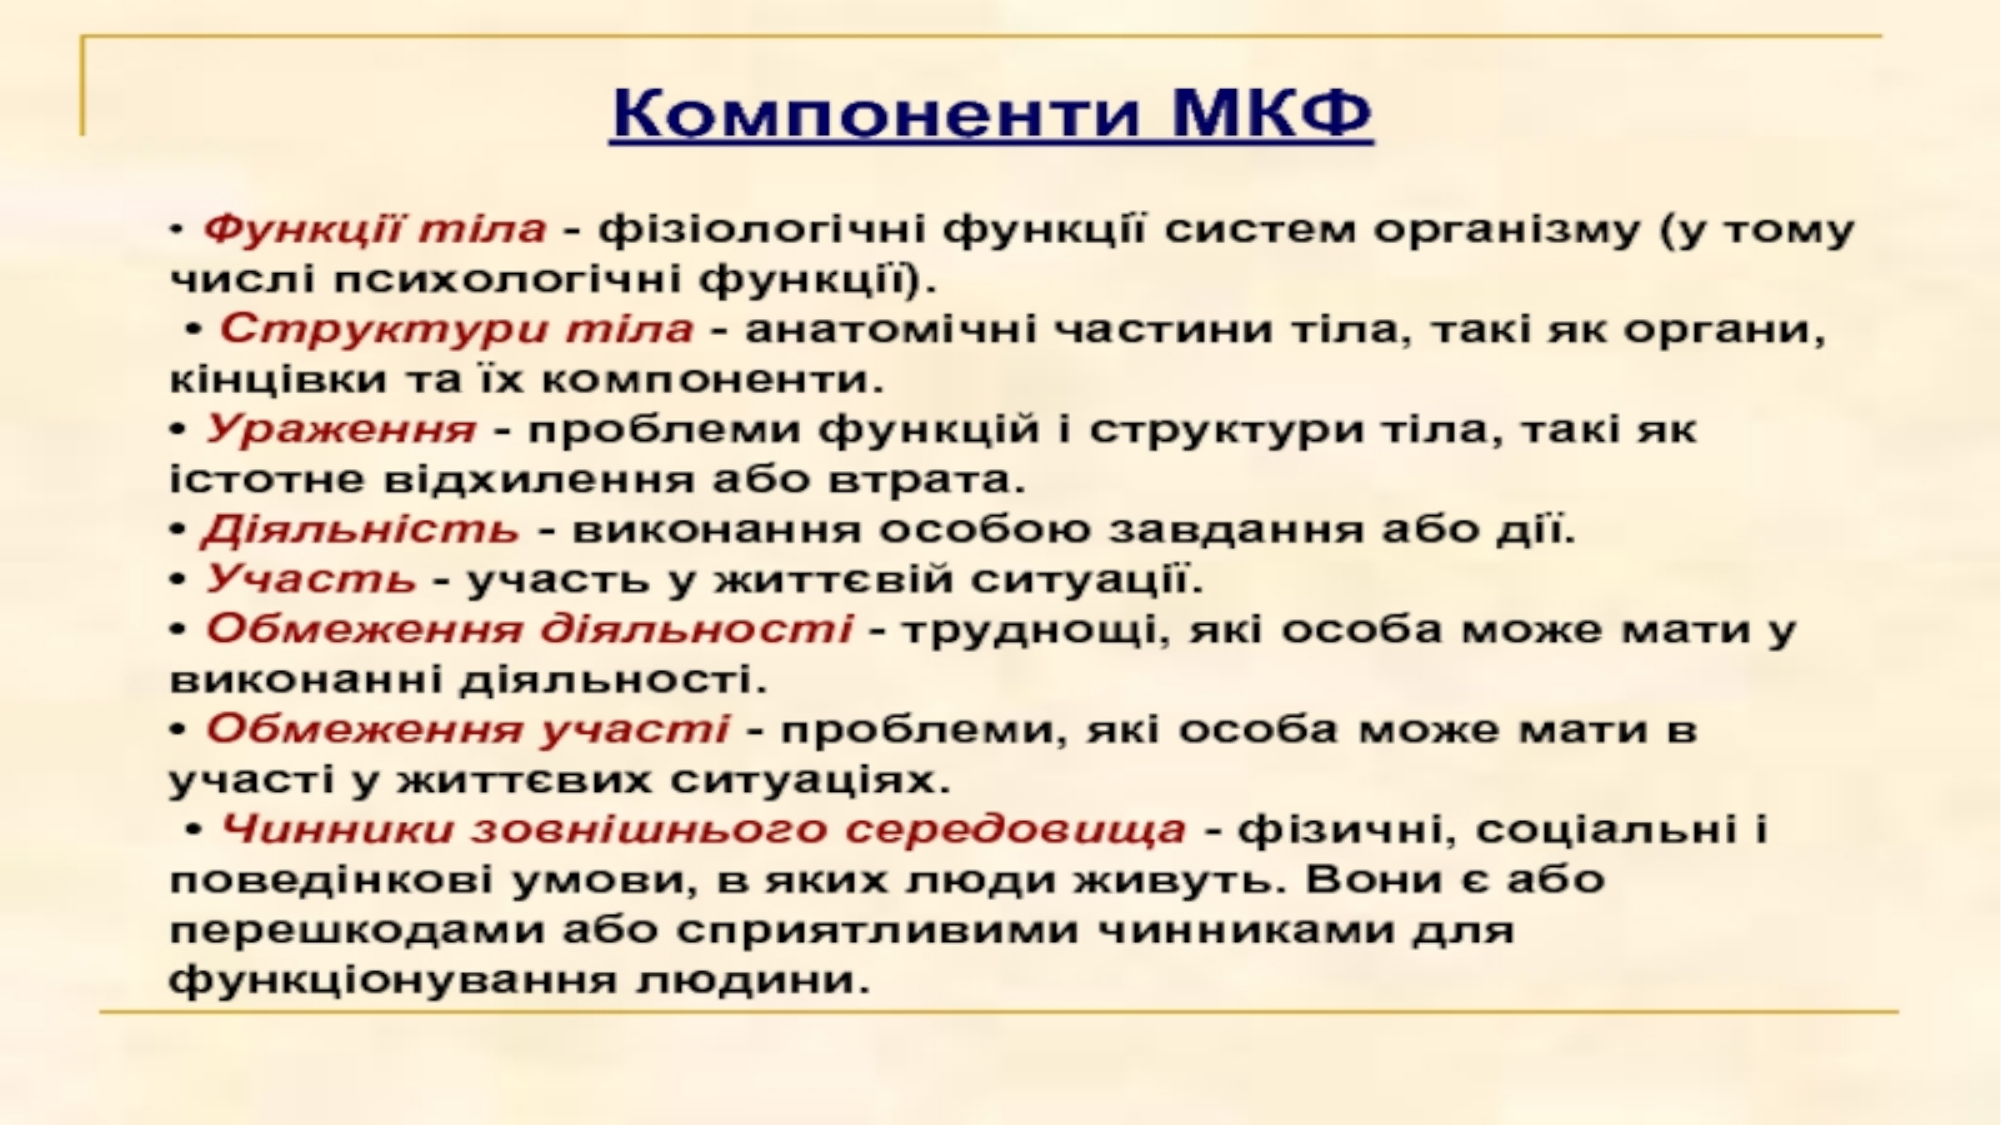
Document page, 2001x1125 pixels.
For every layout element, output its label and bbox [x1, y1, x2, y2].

list [0, 0, 2000, 1125]
